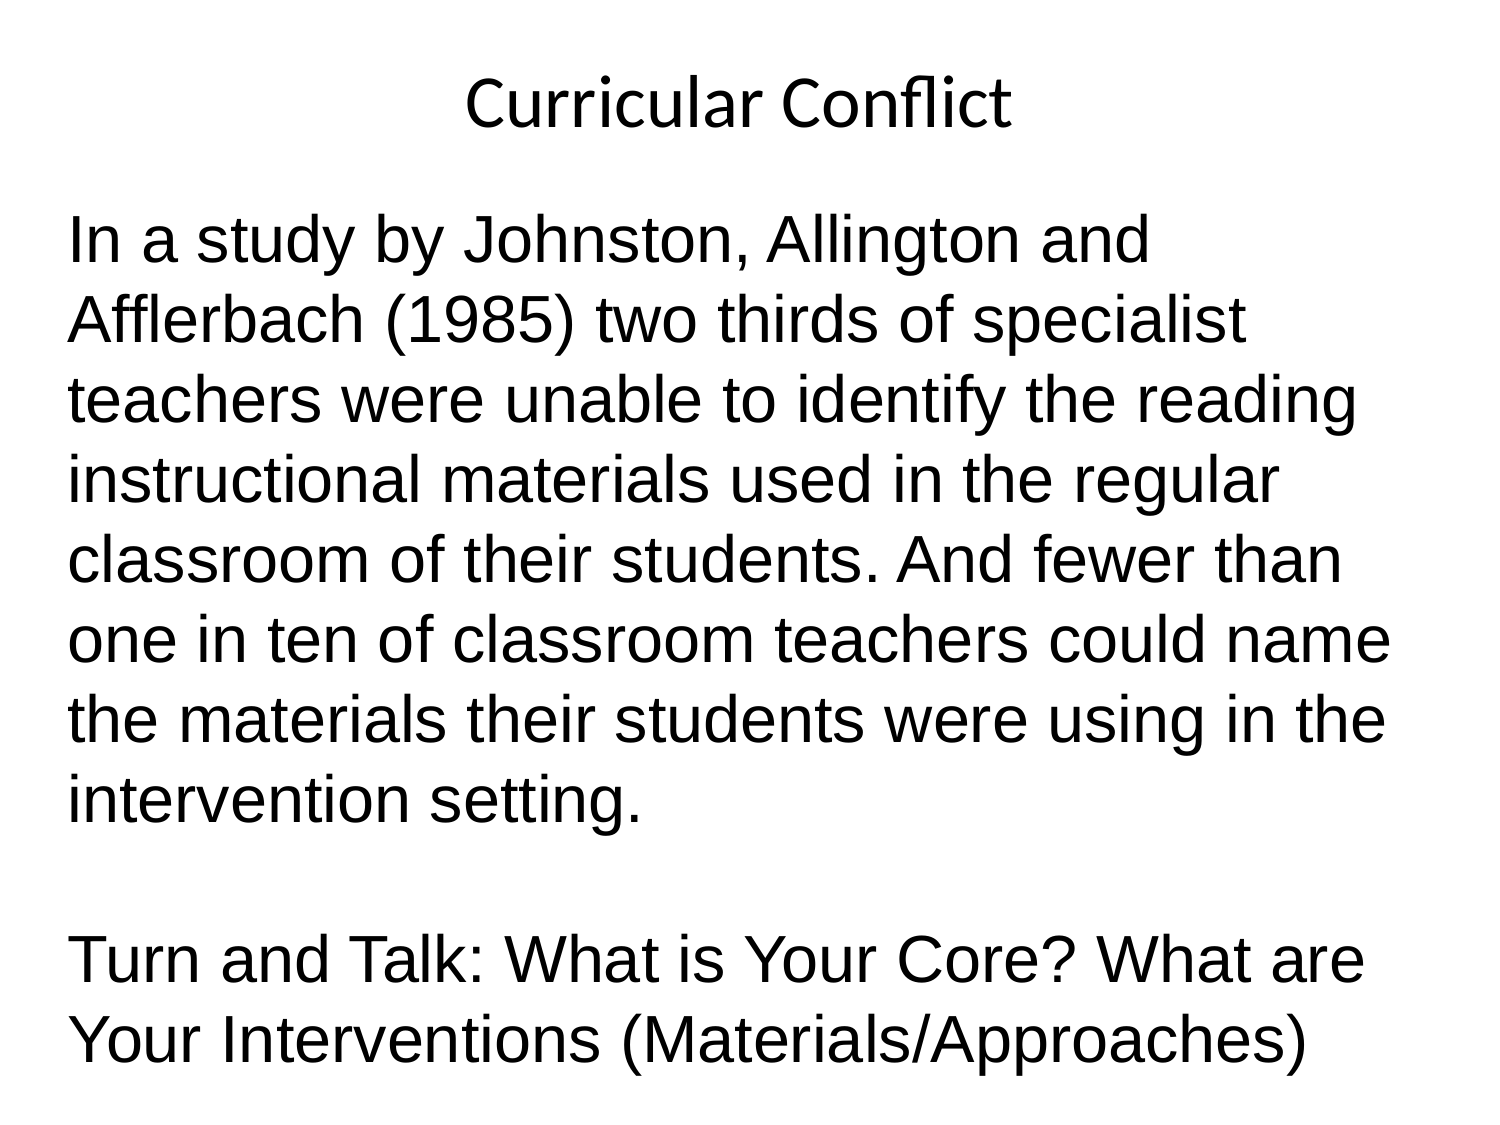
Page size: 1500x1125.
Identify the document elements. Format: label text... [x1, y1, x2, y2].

text_box In a study by Johnston, Allington and Afflerbach (1985) two thirds of specialist teachers were unable to identify the reading instructional materials used in the regular classroom of their students. And fewer than one in ten of classroom teachers could name the materials their students were using in the intervention setting. Turn and Talk: What is Your Core? What are Your Interventions (Materials/Approaches) [52, 188, 1424, 1084]
text_box Curricular Conflict [365, 0, 1115, 150]
